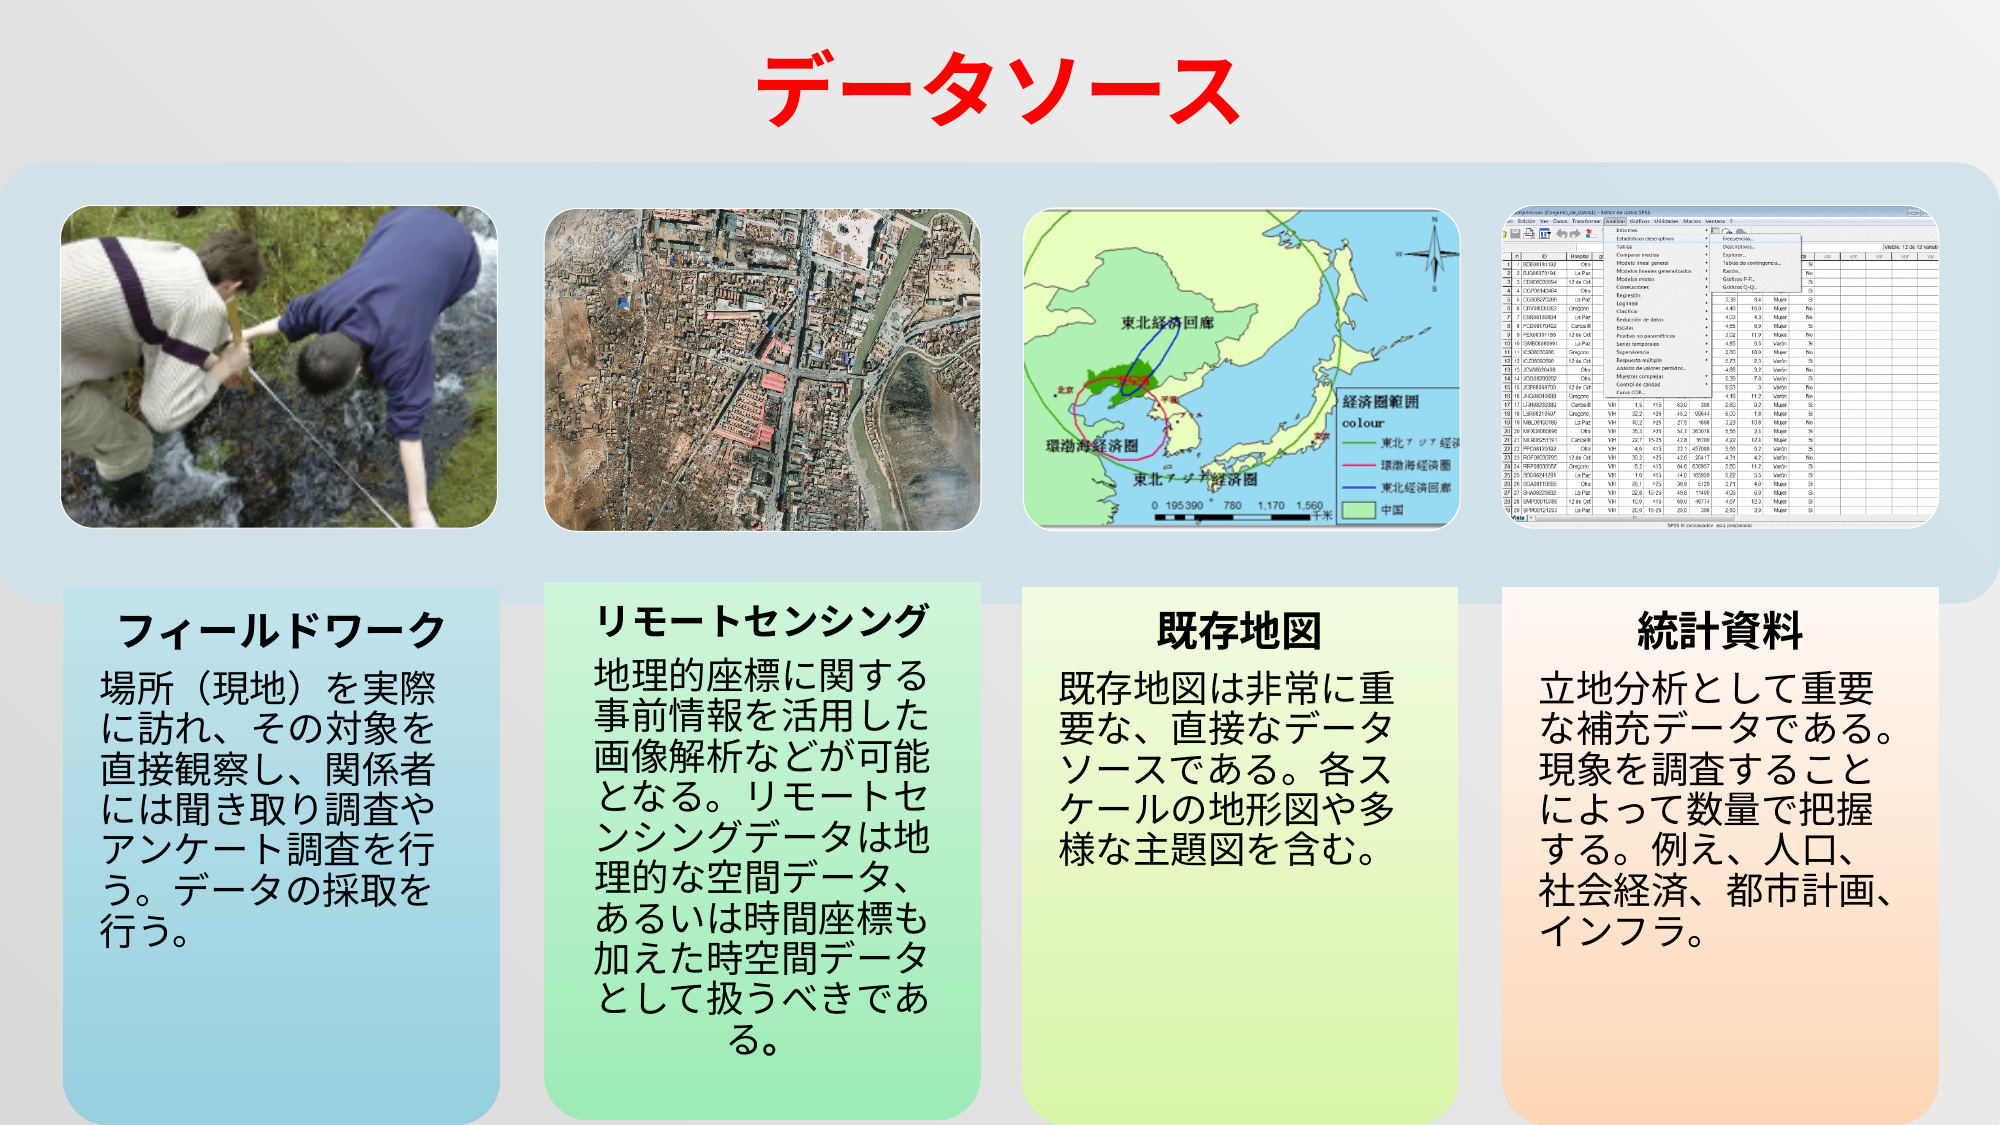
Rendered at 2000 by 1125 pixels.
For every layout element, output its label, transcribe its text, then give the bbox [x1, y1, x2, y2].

title データソース [199, 19, 1800, 146]
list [0, 146, 2000, 1125]
